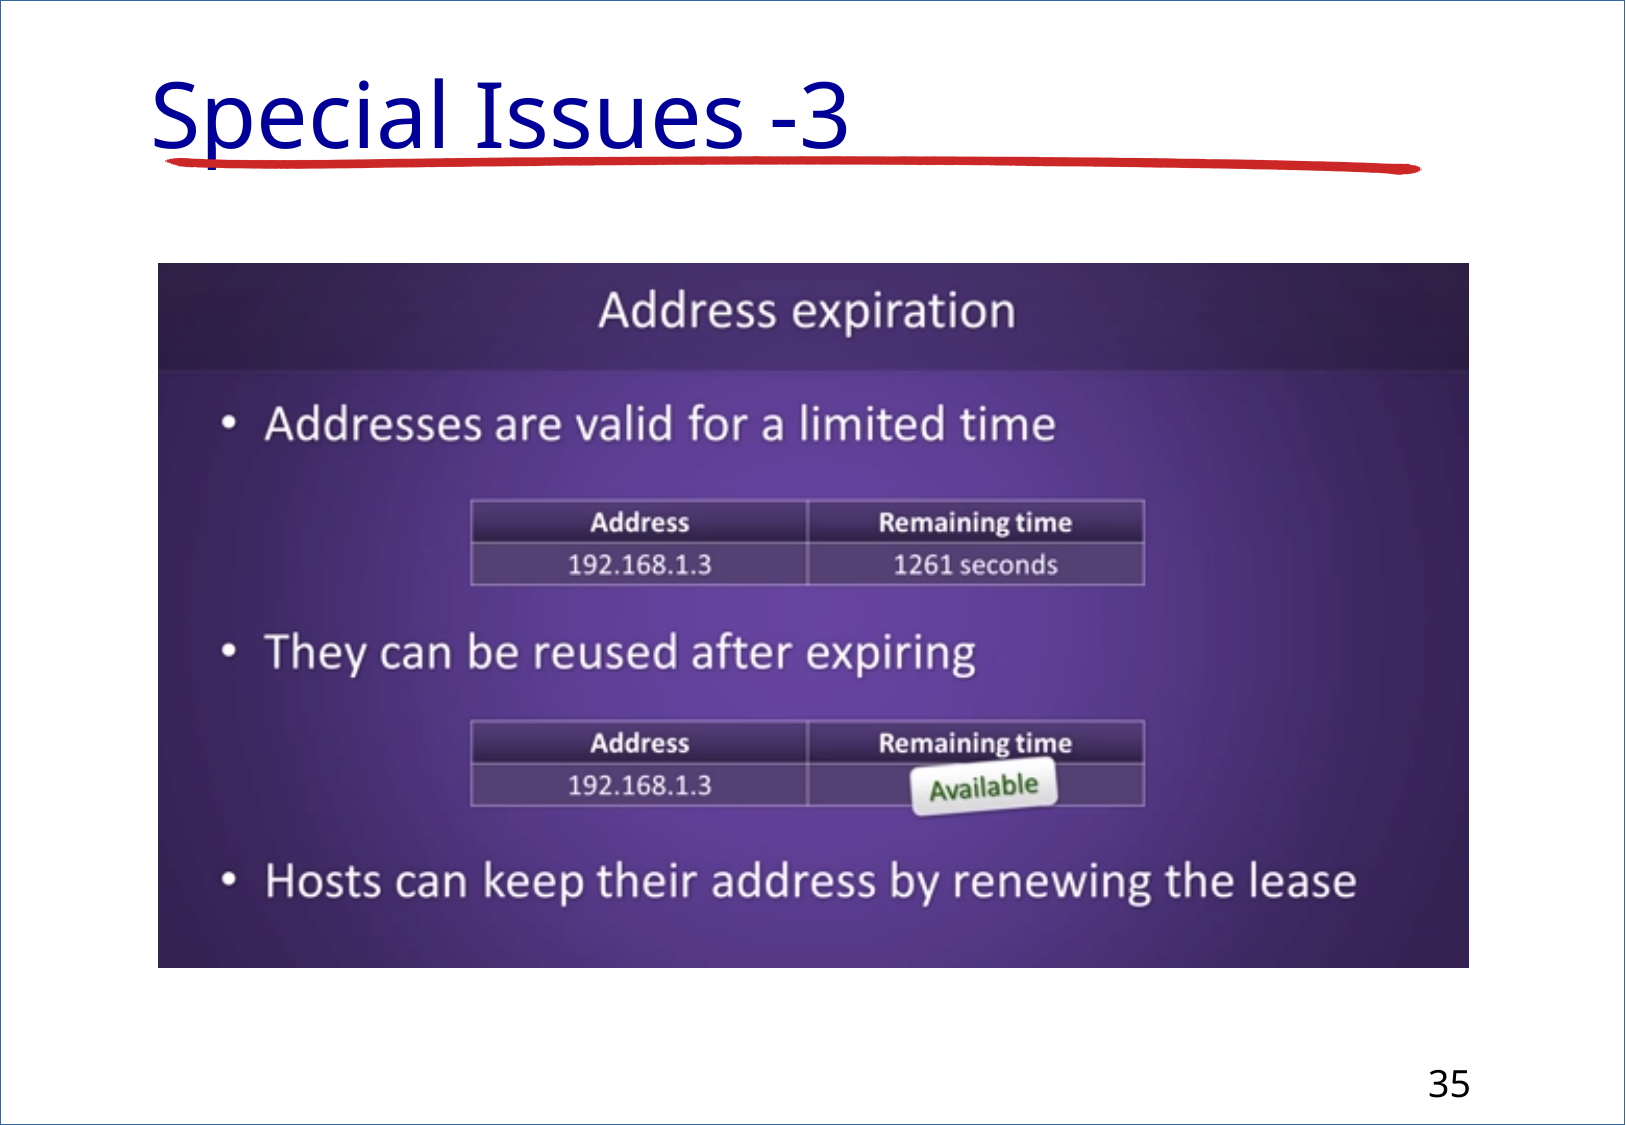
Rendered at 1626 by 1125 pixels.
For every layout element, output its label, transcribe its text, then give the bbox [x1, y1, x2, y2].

text_box 35 [1428, 1060, 1540, 1106]
text_box [0, 0, 1625, 1125]
picture [158, 263, 1469, 969]
title Special Issues -3 [149, 37, 1478, 188]
picture [160, 151, 1436, 180]
